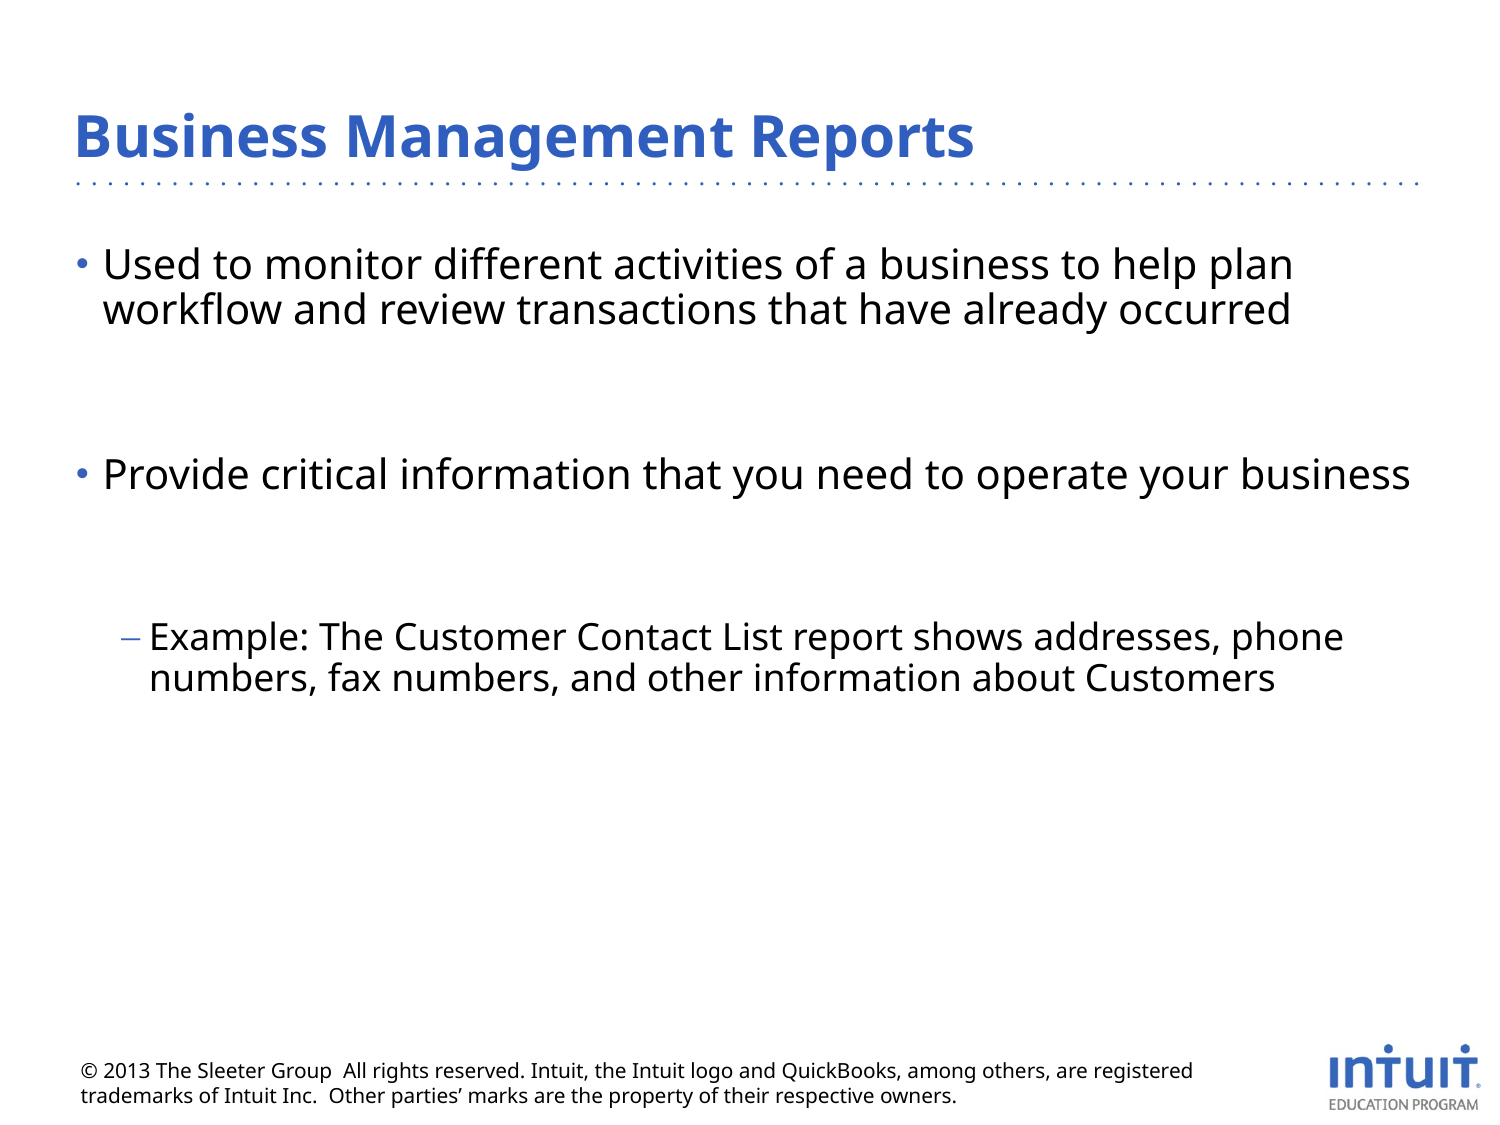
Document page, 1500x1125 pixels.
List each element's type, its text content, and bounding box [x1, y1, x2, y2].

picture [1325, 1039, 1485, 1116]
title Business Management Reports [73, 62, 1424, 169]
list Used to monitor different activities of a business to help plan workflow and review transactions that have already occurred Provide critical information that you need to operate your business Example: The Customer Contact List report shows addresses, phone numbers, fax numbers, and other information about Customers [75, 235, 1424, 1012]
